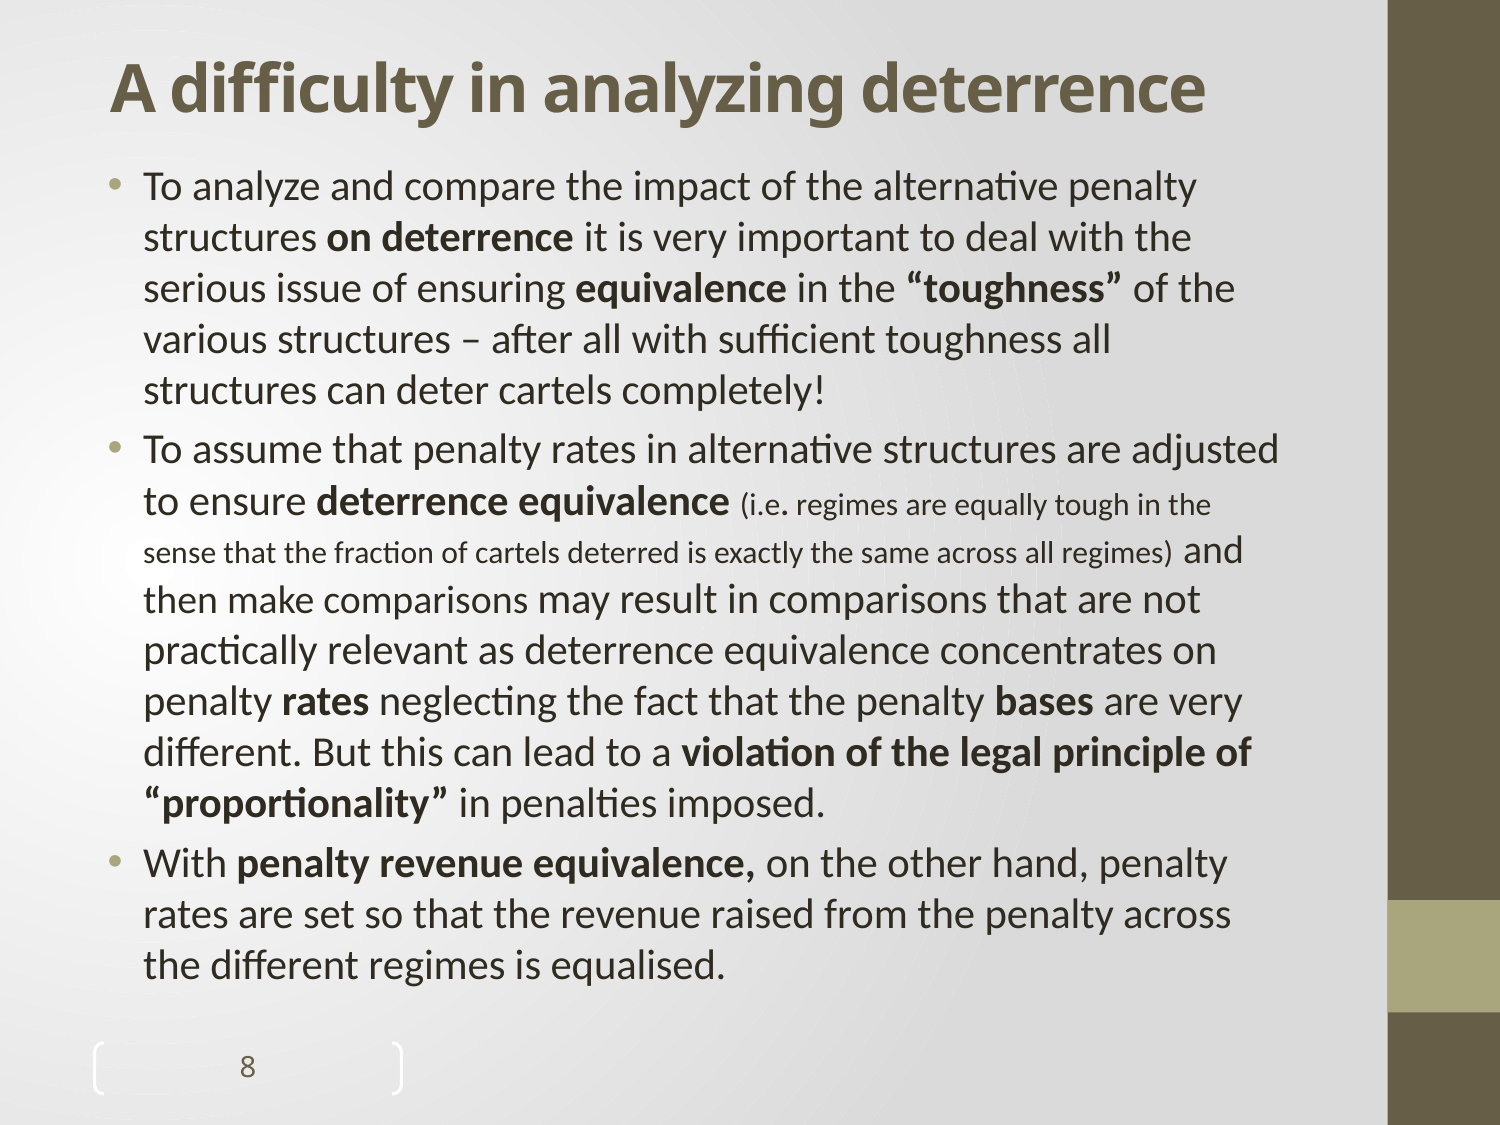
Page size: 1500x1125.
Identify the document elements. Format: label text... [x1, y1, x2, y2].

title A difficulty in analyzing deterrence [95, 45, 1320, 127]
list To analyze and compare the impact of the alternative penalty structures on deterrence it is very important to deal with the serious issue of ensuring equivalence in the “toughness” of the various structures – after all with sufficient toughness all structures can deter cartels completely! To assume that penalty rates in alternative structures are adjusted to ensure deterrence equivalence (i.e. regimes are equally tough in the sense that the fraction of cartels deterred is exactly the same across all regimes) and then make comparisons may result in comparisons that are not practically relevant as deterrence equivalence concentrates on penalty rates neglecting the fact that the penalty bases are very different. But this can lead to a violation of the legal principle of “proportionality” in penalties imposed. With penalty revenue equivalence, on the other hand, penalty rates are set so that the revenue raised from the penalty across the different regimes is equalised. [75, 150, 1301, 1010]
slide_number 8 [92, 1041, 403, 1096]
